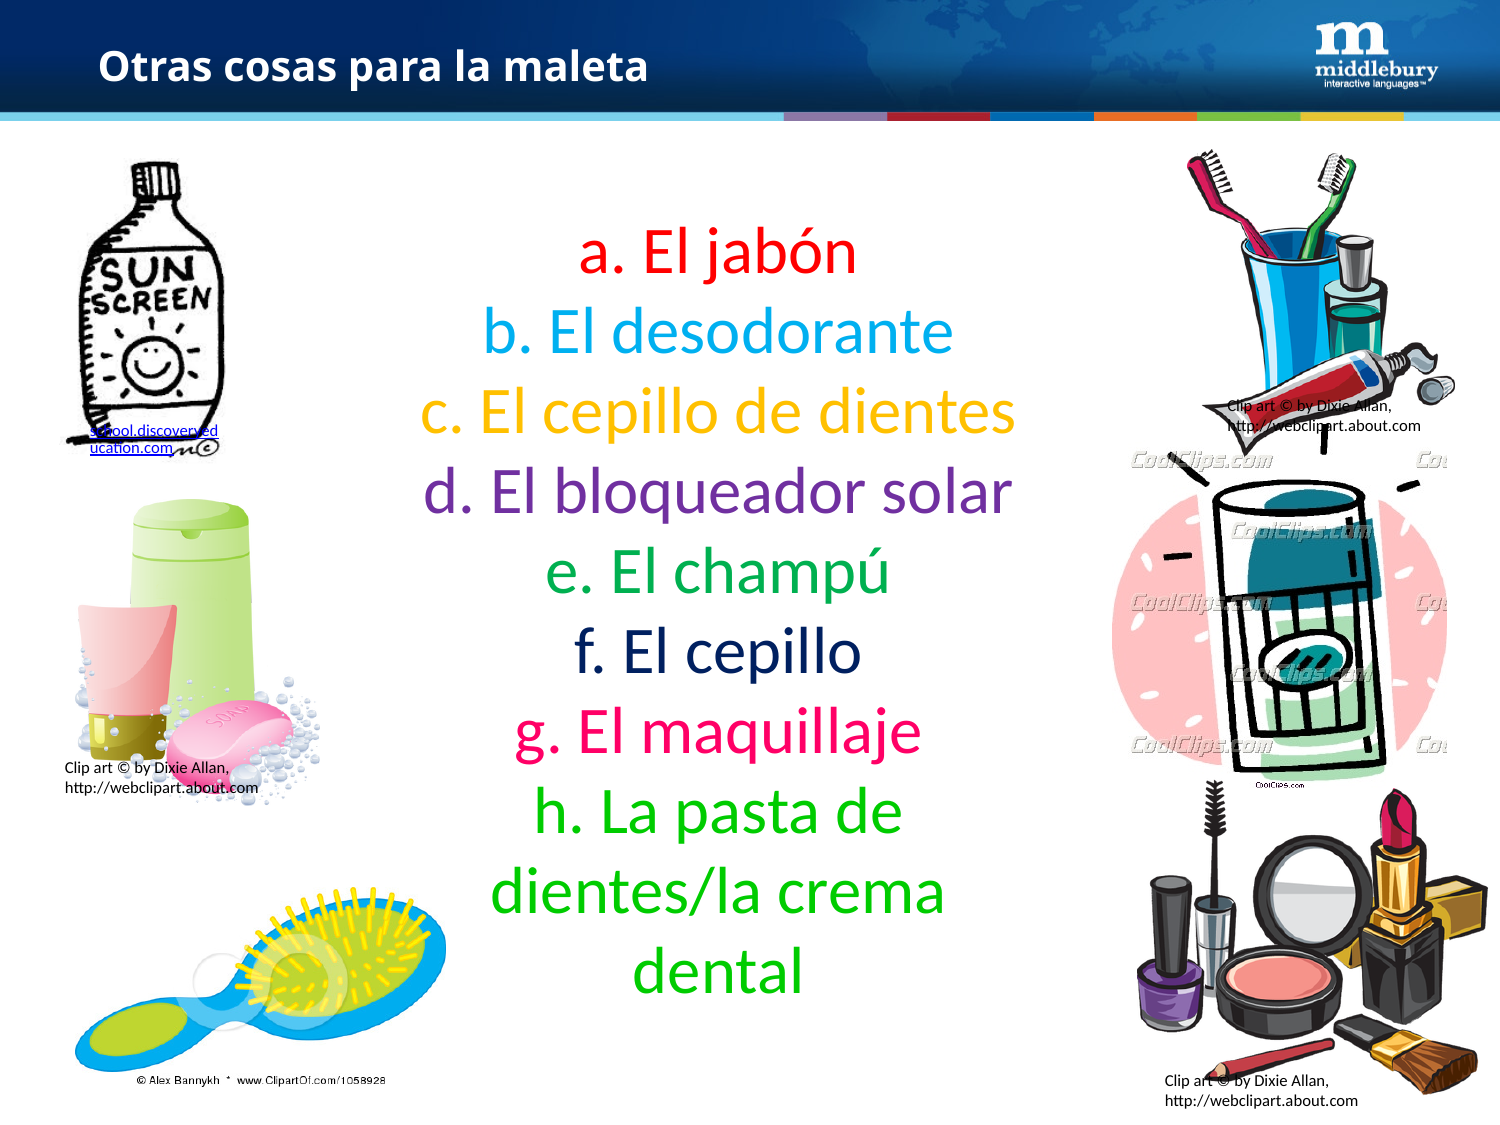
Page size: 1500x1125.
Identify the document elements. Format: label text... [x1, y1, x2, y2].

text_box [1187, 149, 1455, 489]
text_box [1137, 774, 1500, 1125]
title Otras cosas para la maleta [82, 24, 1245, 105]
text_box a. El jabón b. El desodorante c. El cepillo de dientes d. El bloqueador solar e. El champú f. El cepillo g. El maquillaje h. La pasta de dientes/la crema dental [387, 199, 1050, 1015]
picture [74, 887, 446, 1088]
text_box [49, 499, 338, 852]
picture [0, 0, 1500, 121]
picture [1112, 424, 1447, 788]
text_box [49, 149, 260, 469]
